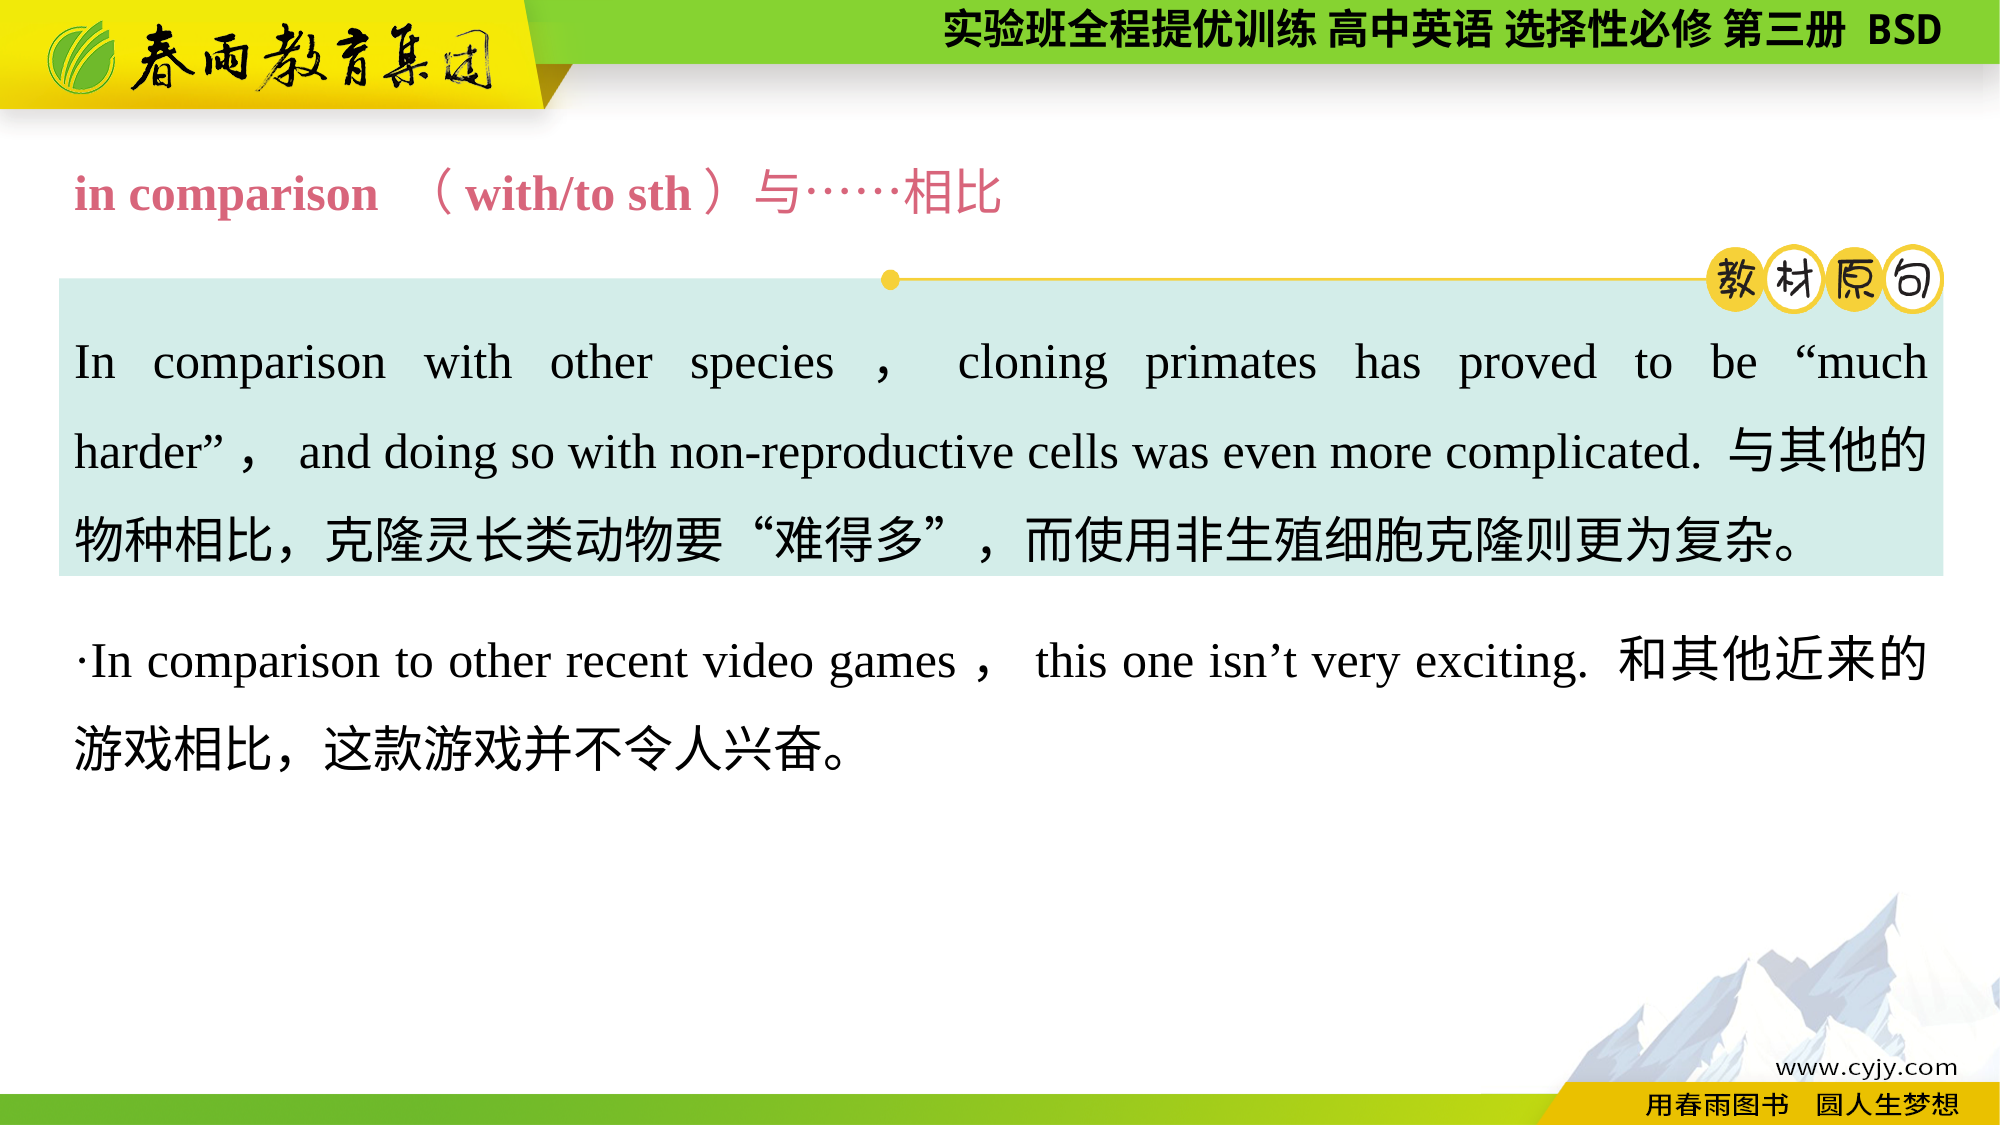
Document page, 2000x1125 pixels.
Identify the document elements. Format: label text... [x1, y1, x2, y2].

text_box In comparison with other species，cloning primates has proved to be “much harder”，and doing so with non-reproductive cells was even more complicated. 与其他的物种相比，克隆灵长类动物要“难得多”，而使用非生殖细胞克隆则更为复杂。 [59, 278, 1944, 576]
picture [0, 0, 2000, 1125]
list in comparison （with/to sth）与……相比 [59, 122, 1944, 217]
text_box ·In comparison to other recent video games，this one isn’t very exciting. 和其他近来的游戏相比，这款游戏并不令人兴奋。 [59, 589, 1944, 785]
